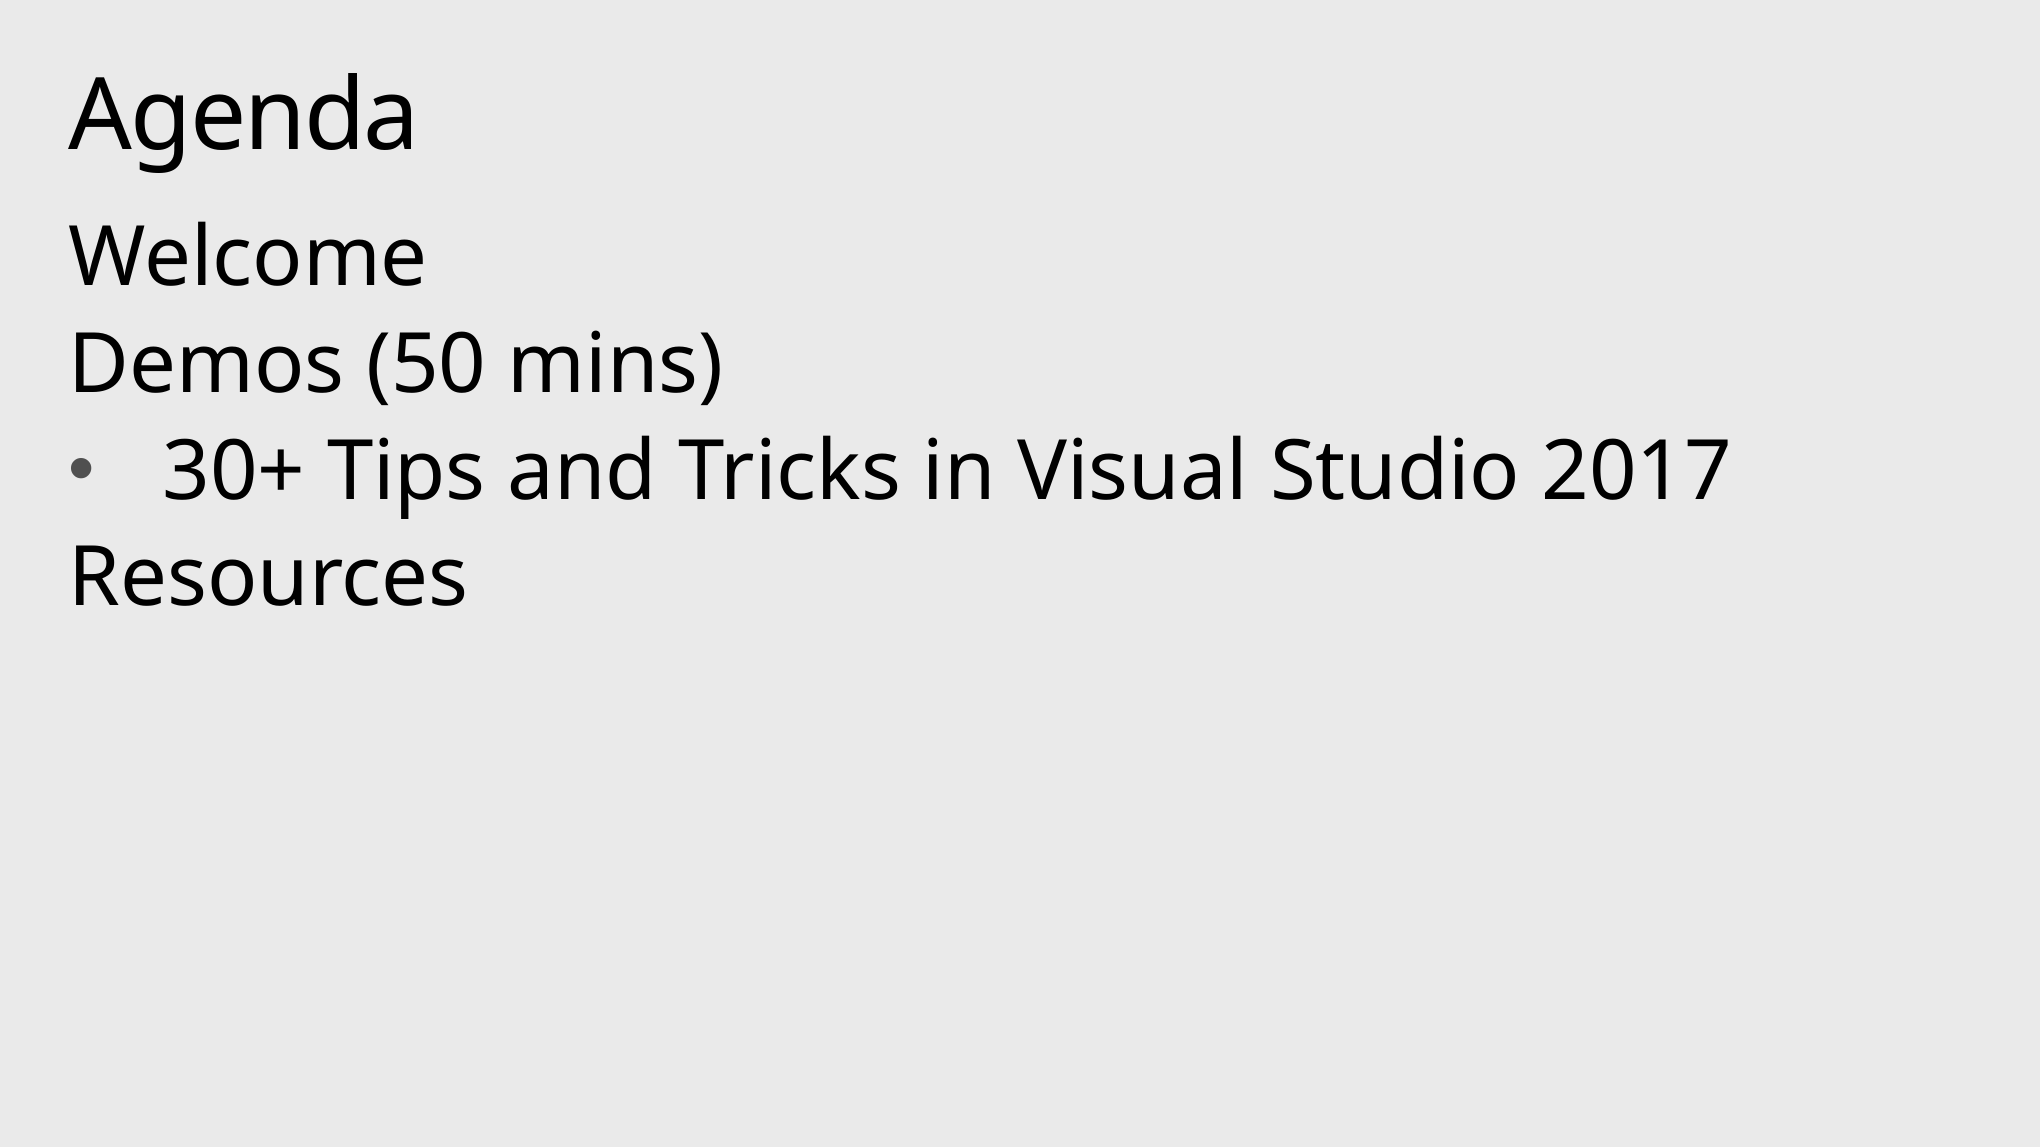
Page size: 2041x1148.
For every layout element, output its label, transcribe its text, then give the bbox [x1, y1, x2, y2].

list Welcome Demos (50 mins) 30+ Tips and Tricks in Visual Studio 2017 Resources [45, 198, 1996, 654]
title Agenda [45, 48, 1996, 198]
